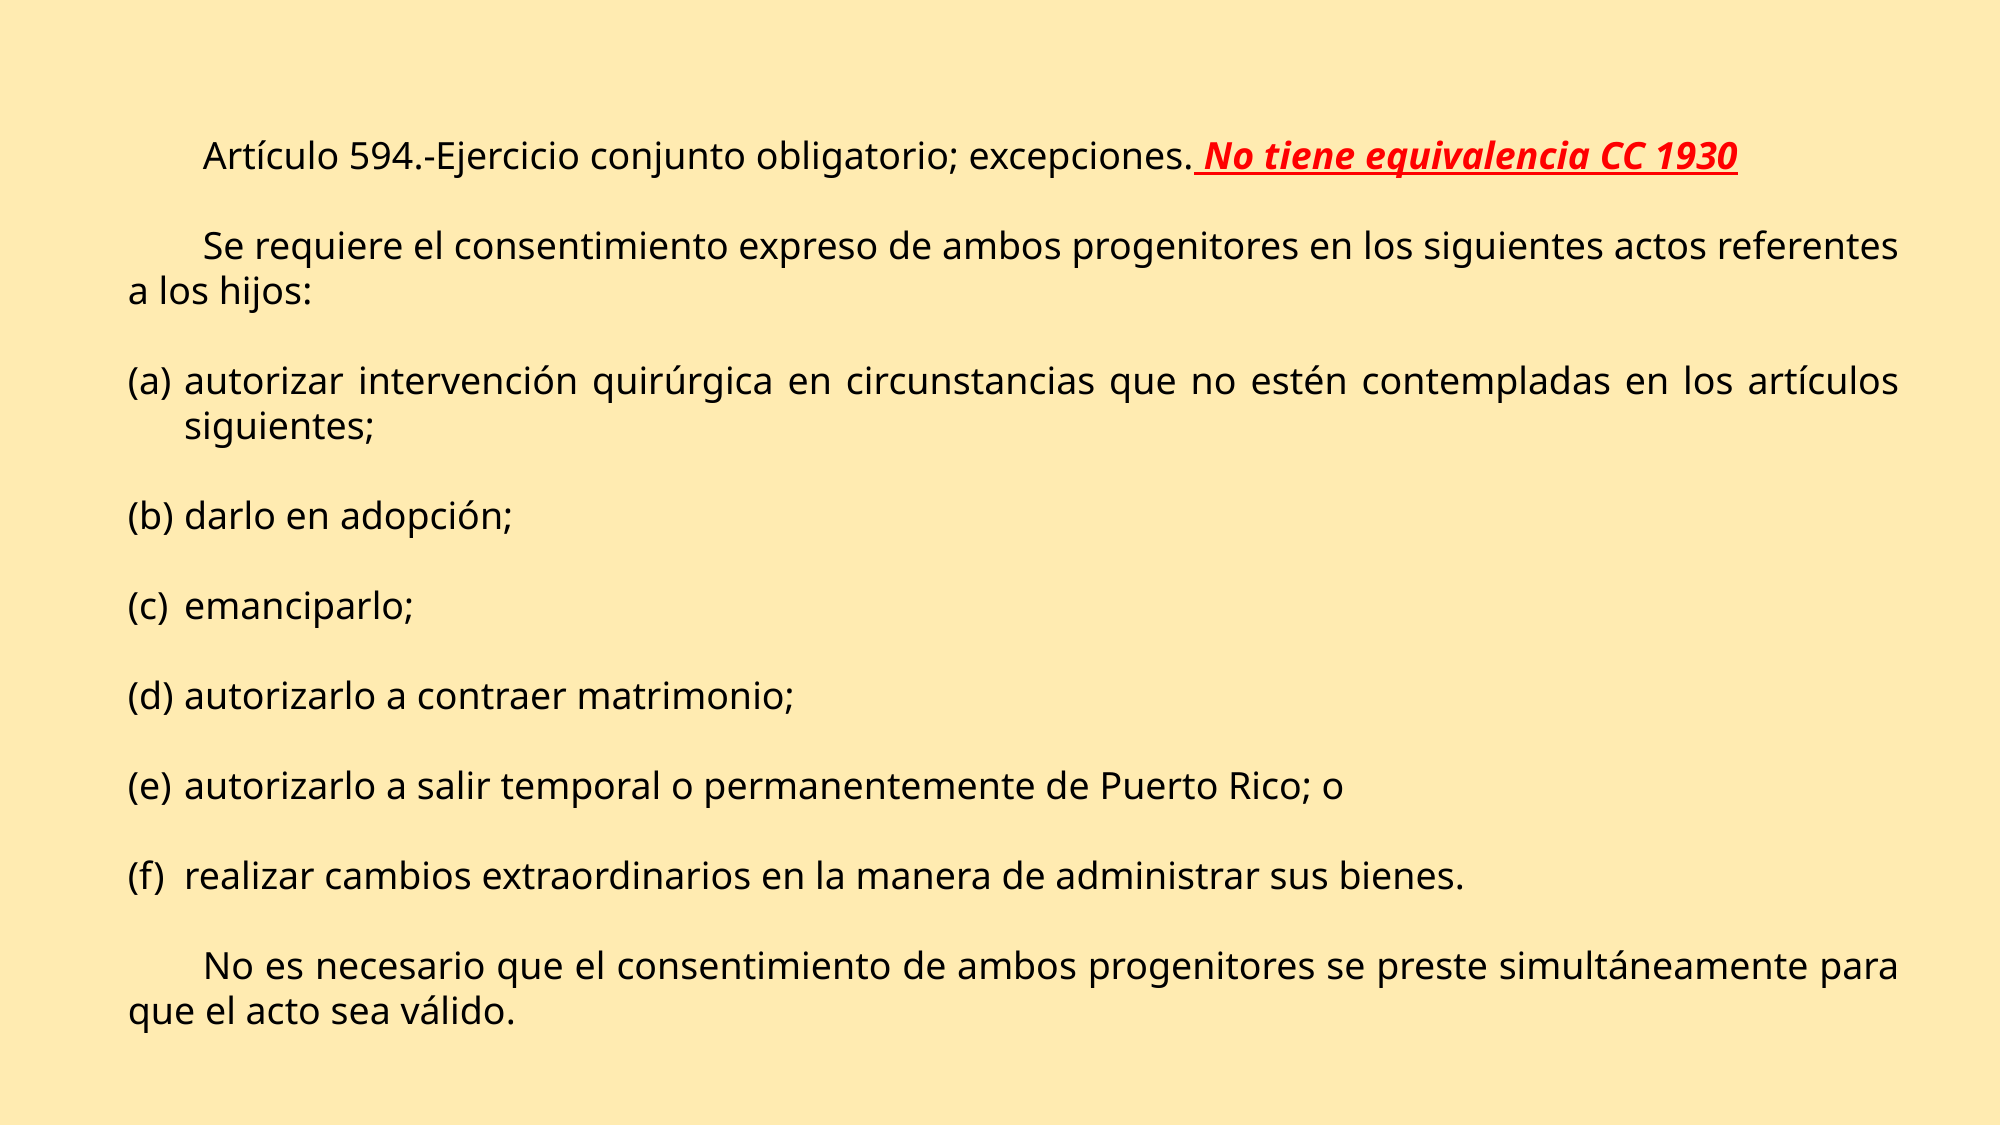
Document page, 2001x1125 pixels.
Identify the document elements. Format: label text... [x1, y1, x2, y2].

text_box Artículo 594.-Ejercicio conjunto obligatorio; excepciones. No tiene equivalencia CC 1930 Se requiere el consentimiento expreso de ambos progenitores en los siguientes actos referentes a los hijos: autorizar intervención quirúrgica en circunstancias que no estén contempladas en los artículos siguientes; darlo en adopción; emanciparlo; autorizarlo a contraer matrimonio; autorizarlo a salir temporal o permanentemente de Puerto Rico; o realizar cambios extraordinarios en la manera de administrar sus bienes. No es necesario que el consentimiento de ambos progenitores se preste simultáneamente para que el acto sea válido. [113, 124, 1916, 1040]
